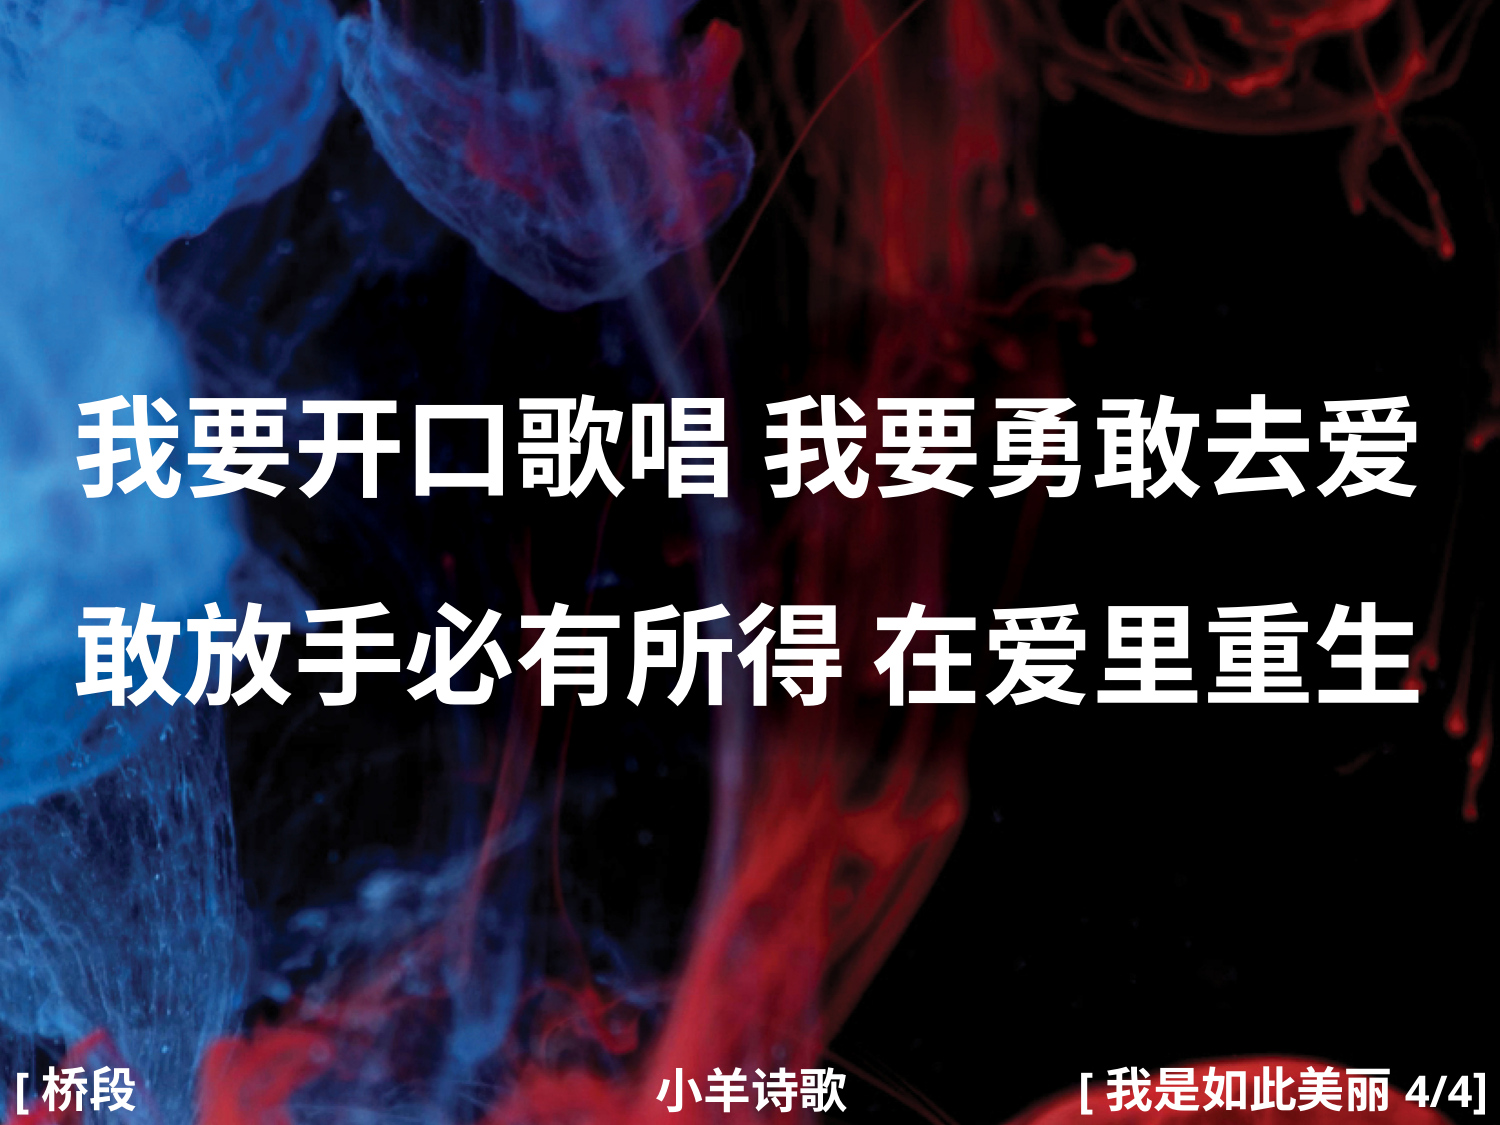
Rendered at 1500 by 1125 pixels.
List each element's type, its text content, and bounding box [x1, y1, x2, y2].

subtitle 小羊诗歌 [205, 1053, 1015, 1125]
text_box [桥段2] [0, 1051, 205, 1125]
text_box [我是如此美丽4/4] [1015, 1052, 1500, 1125]
picture [0, 0, 1500, 1053]
text_box 我要开口歌唱 我要勇敢去爱 敢放手必有所得 在爱里重生 [0, 371, 1499, 769]
